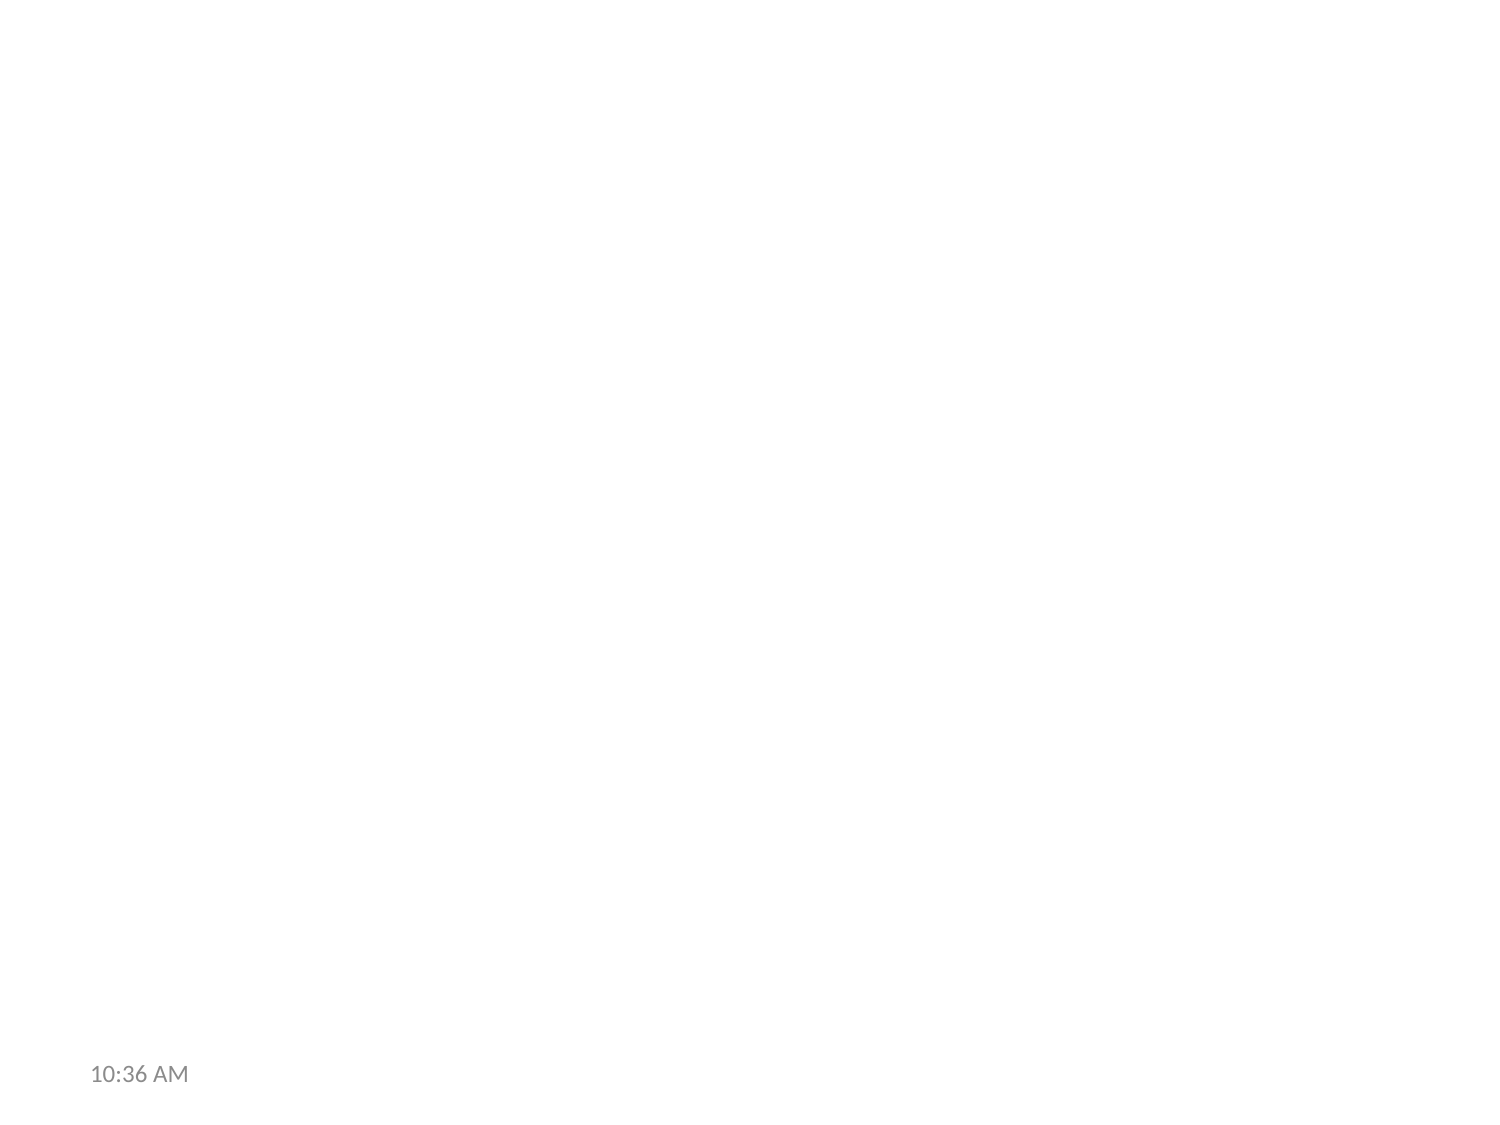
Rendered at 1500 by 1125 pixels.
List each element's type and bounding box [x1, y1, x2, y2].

slide_number [75, 1042, 425, 1103]
